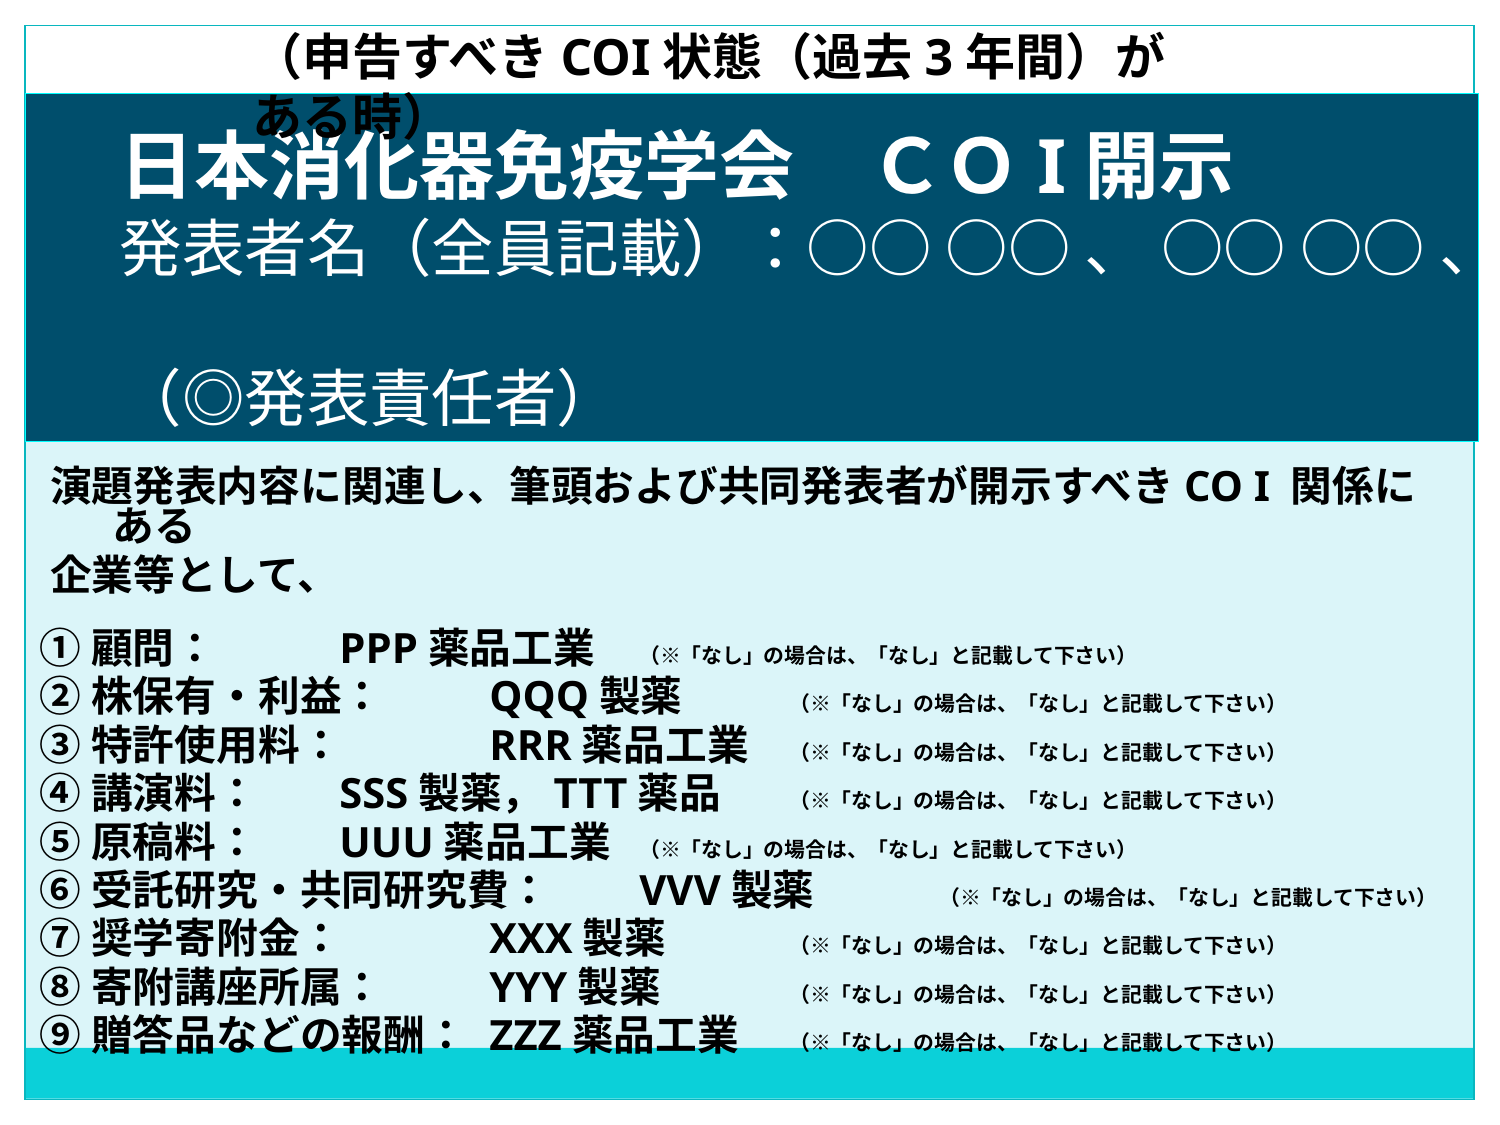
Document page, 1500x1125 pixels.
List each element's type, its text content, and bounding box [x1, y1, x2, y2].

title 日本消化器免疫学会 ＣＯI開示 発表者名（全員記載）：○○ ○○ 、 ○○ ○○ 、 （◎発表責任者） [25, 93, 1479, 442]
text_box （申告すべきCOI状態（過去3年間）がある時） [237, 17, 1226, 153]
list 演題発表内容に関連し、筆頭および共同発表者が開示すべきCO I 関係にある 企業等として、 ①顧問： PPP薬品工業 （※「なし」の場合は、「なし」と記載して下さい） ②株保有・利益： QQQ製薬 （※「なし」の場合は、「なし」と記載して下さい） ③特許使用料： RRR薬品工業 （※「なし」の場合は、「なし」と記載して下さい） ④講演料： SSS製薬，TTT薬品 （※「なし」の場合は、「なし」と記載して下さい） ⑤原稿料： UUU薬品工業 （※「なし」の場合は、「なし」と記載して下さい） ⑥受託研究・共同研究費： VVV製薬 （※「なし」の場合は、「なし」と記載して下さい） ⑦奨学寄附金： XXX製薬 （※「なし」の場合は、「なし」と記載して下さい） ⑧寄附講座所属： YYY製薬 （※「なし」の場合は、「なし」と記載して下さい） ⑨贈答品などの報酬： ZZZ薬品工業 （※「なし」の場合は、「なし」と記載して下さい） [24, 462, 1472, 1102]
